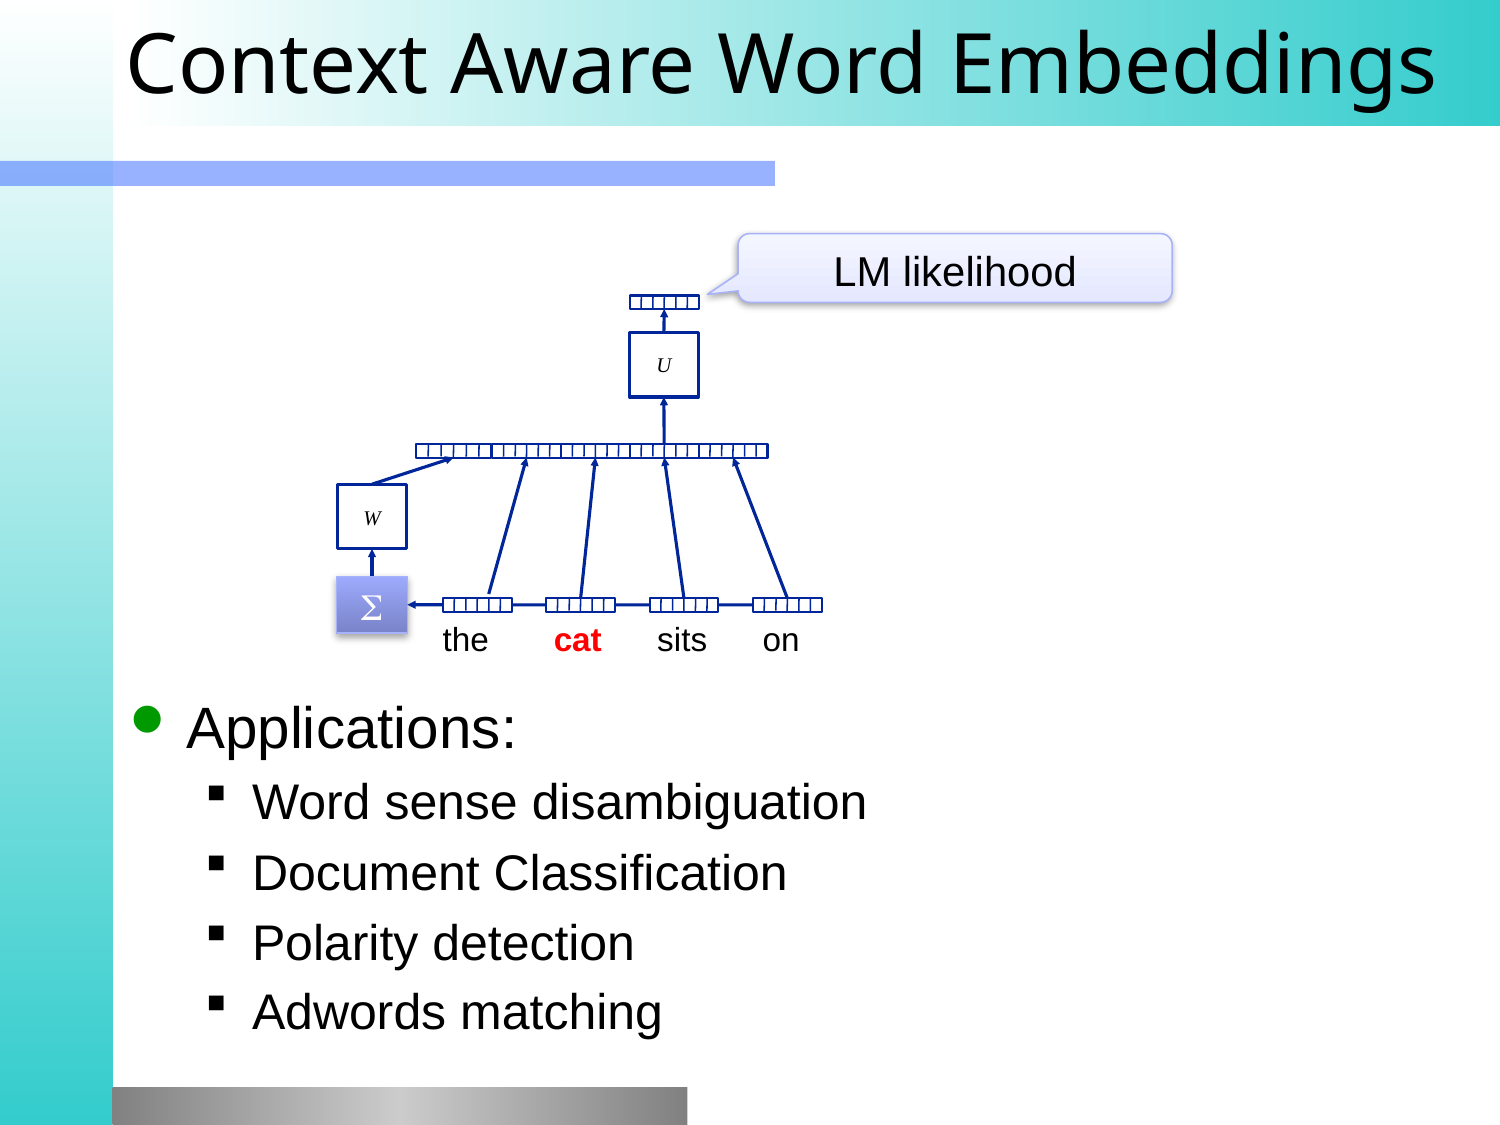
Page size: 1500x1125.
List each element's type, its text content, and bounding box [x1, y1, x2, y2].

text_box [371, 457, 454, 485]
text_box LM likelihood [706, 232, 1173, 304]
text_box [752, 597, 823, 612]
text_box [560, 443, 628, 458]
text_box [629, 294, 699, 310]
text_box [492, 443, 559, 458]
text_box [698, 443, 768, 458]
text_box W [336, 482, 408, 551]
text_box the cat sits on [442, 618, 834, 659]
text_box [488, 457, 527, 595]
text_box U [627, 330, 700, 399]
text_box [580, 466, 596, 596]
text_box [732, 457, 788, 599]
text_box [545, 597, 616, 612]
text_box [663, 466, 685, 596]
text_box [415, 443, 492, 458]
title Context Aware Word Embeddings [110, 0, 1500, 126]
text_box  [336, 576, 408, 634]
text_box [442, 597, 512, 612]
list Applications: Word sense disambiguation Document Classification Polarity detection Adwords matching [114, 682, 1391, 1049]
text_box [629, 443, 697, 458]
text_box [649, 597, 719, 612]
